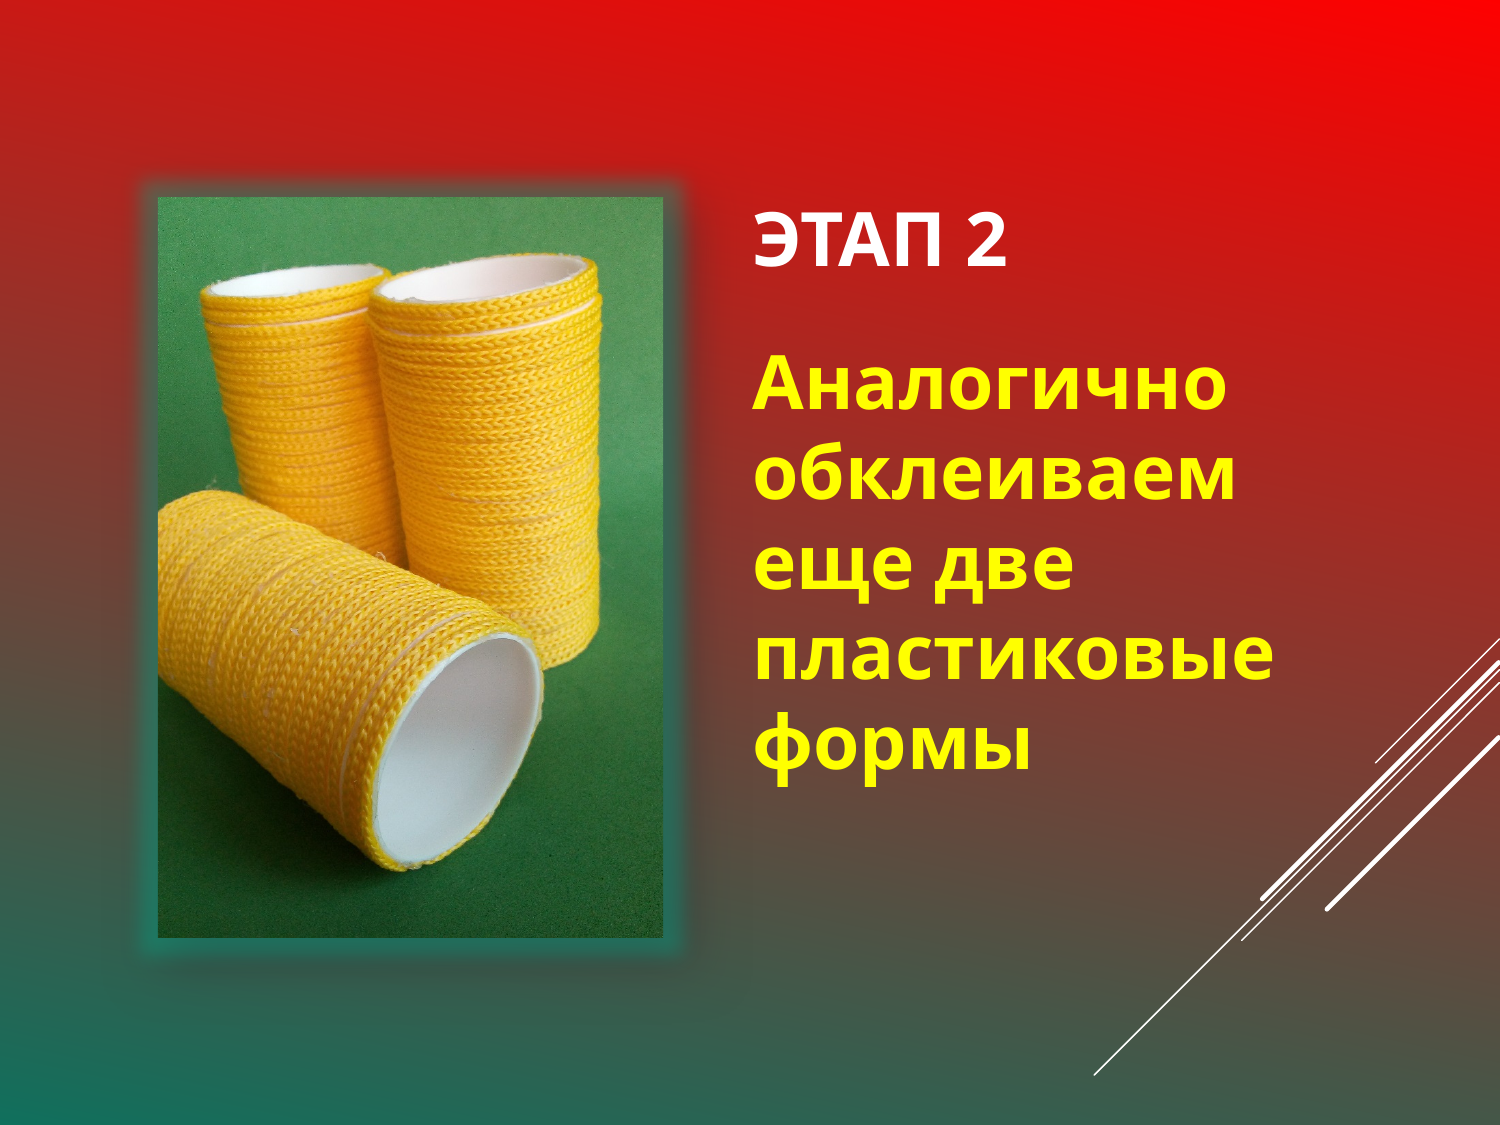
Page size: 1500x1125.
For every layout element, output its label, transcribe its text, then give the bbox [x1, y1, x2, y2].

picture [157, 197, 664, 938]
title Этап 2 [737, 181, 1323, 289]
list Аналогично обклеиваем еще две пластиковые формы [737, 327, 1323, 807]
